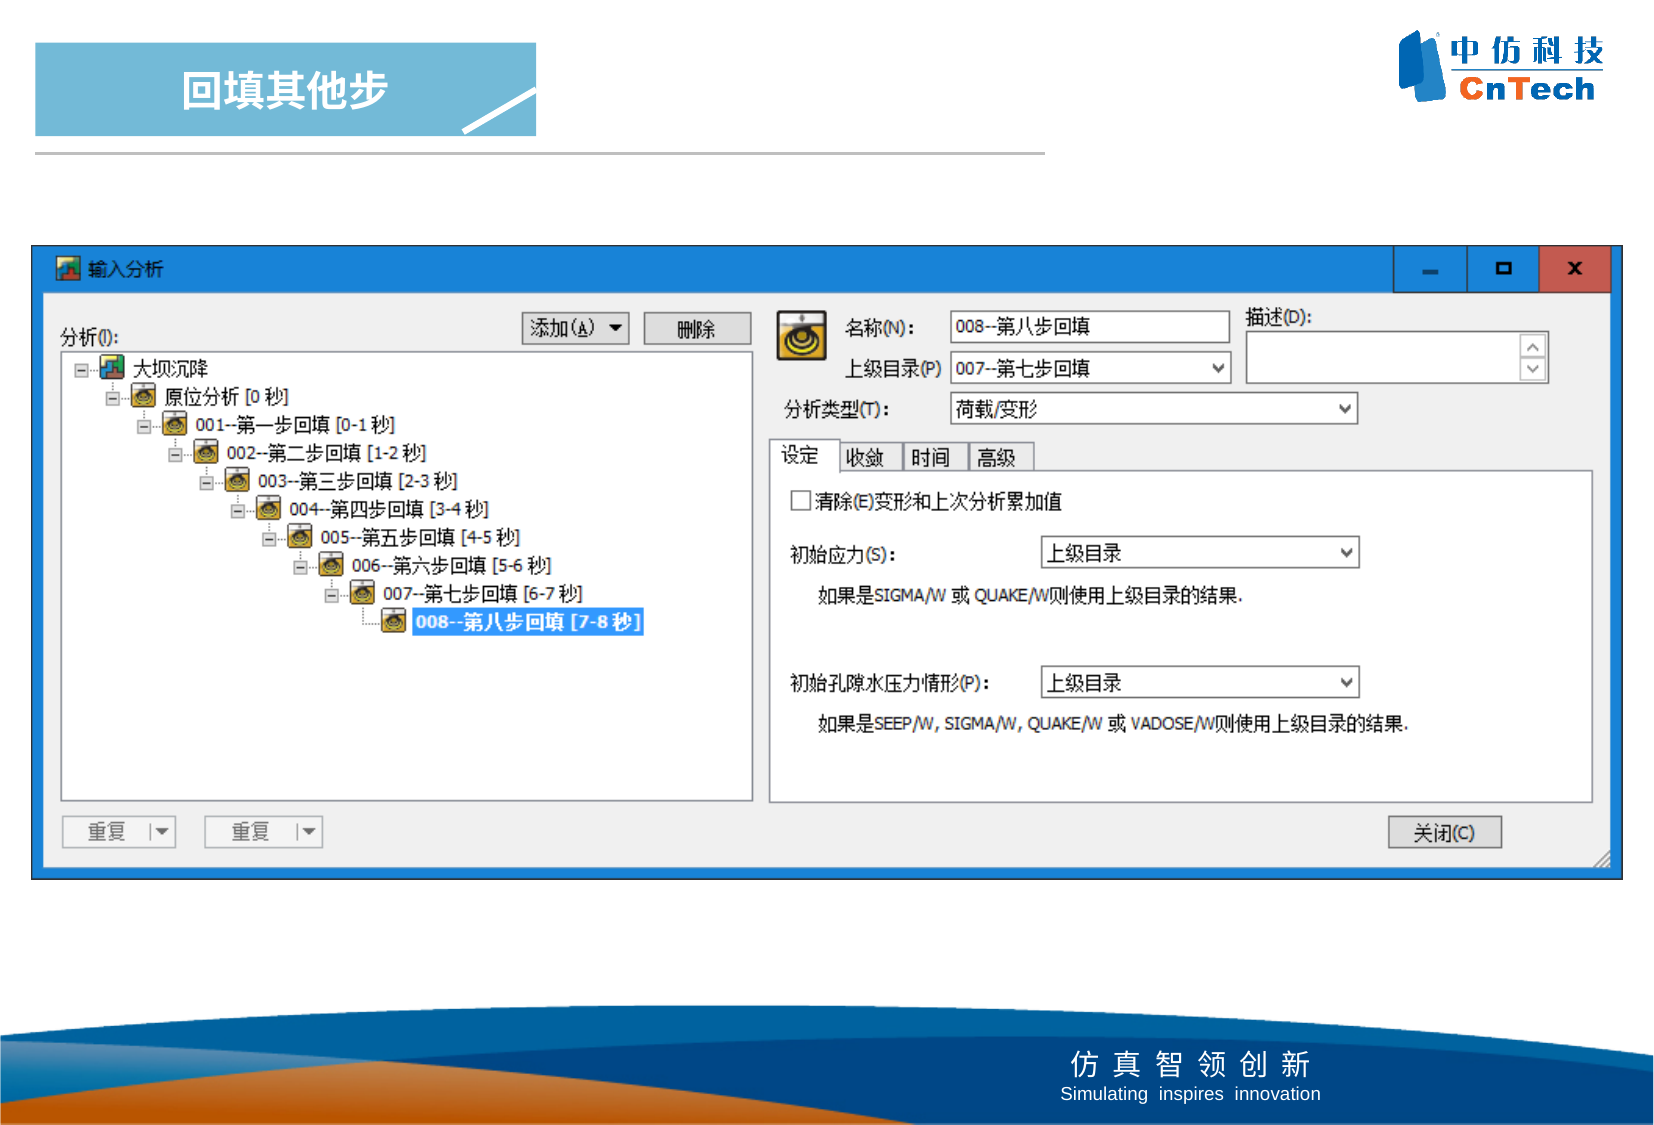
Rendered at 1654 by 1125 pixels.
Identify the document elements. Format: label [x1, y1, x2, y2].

text_box [35, 42, 1046, 154]
picture [0, 0, 1654, 1125]
